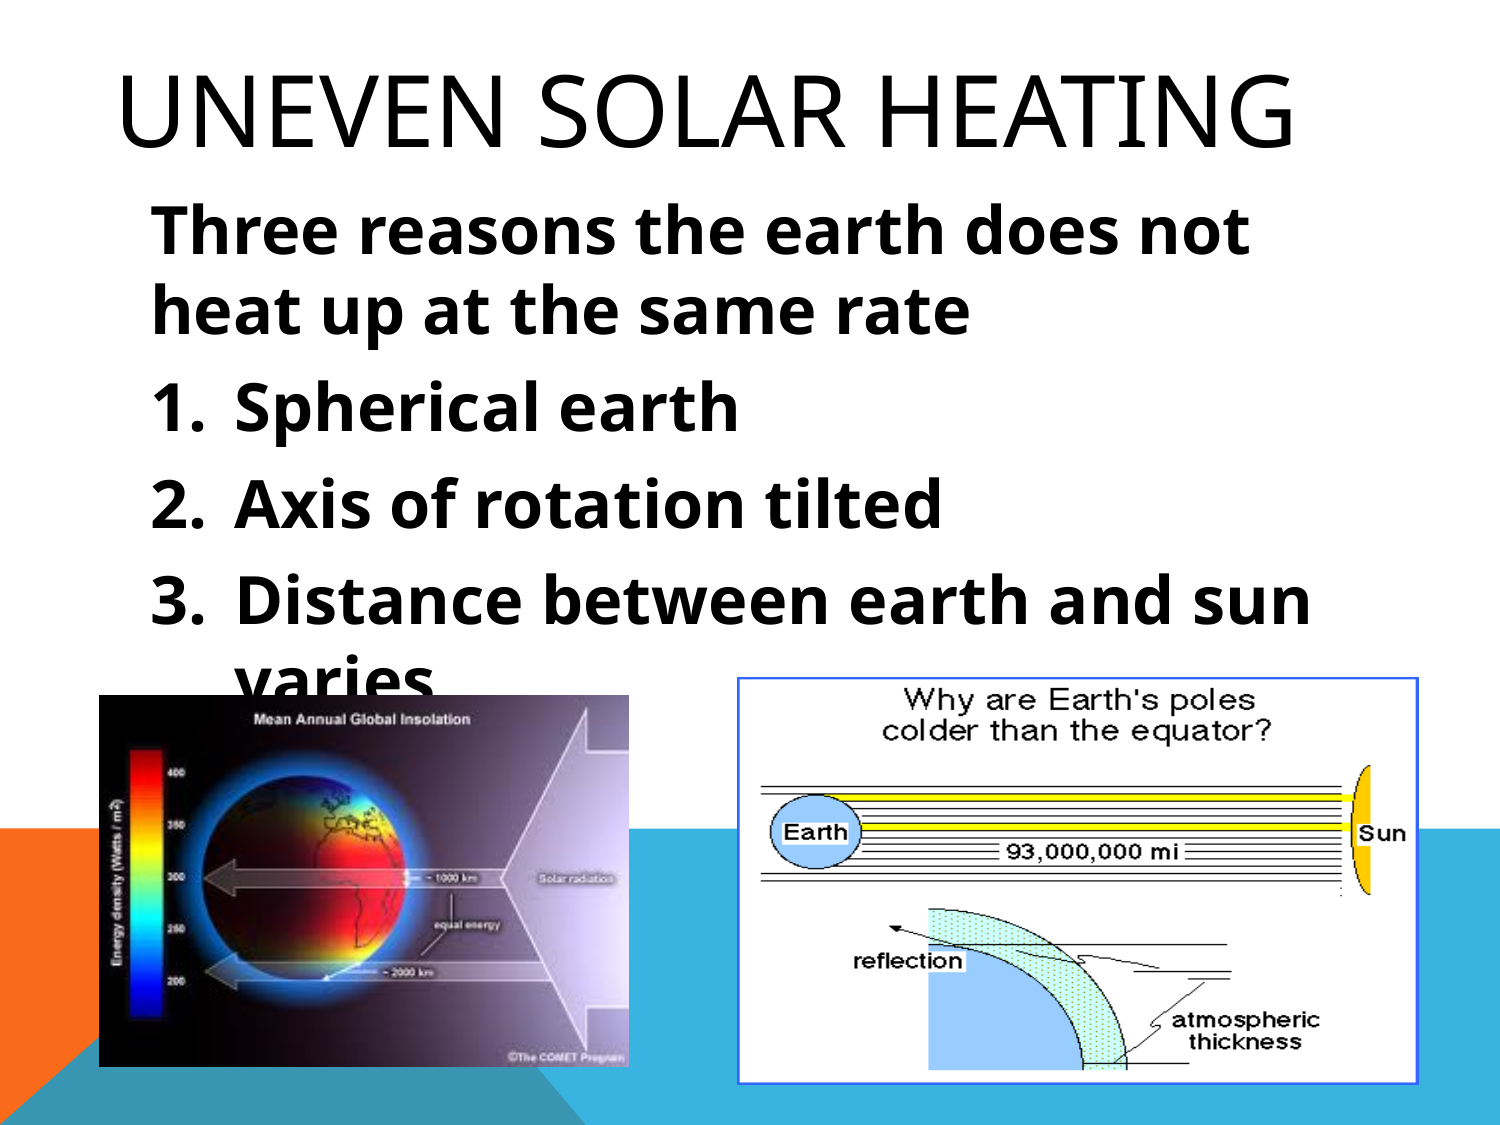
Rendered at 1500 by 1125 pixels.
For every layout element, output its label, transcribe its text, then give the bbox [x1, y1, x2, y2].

picture [737, 676, 1419, 1086]
picture [99, 695, 629, 1067]
list Three reasons the earth does not heat up at the same rate Spherical earth Axis of rotation tilted Distance between earth and sun varies [135, 180, 1369, 768]
title Uneven solar heating [99, 62, 1334, 153]
